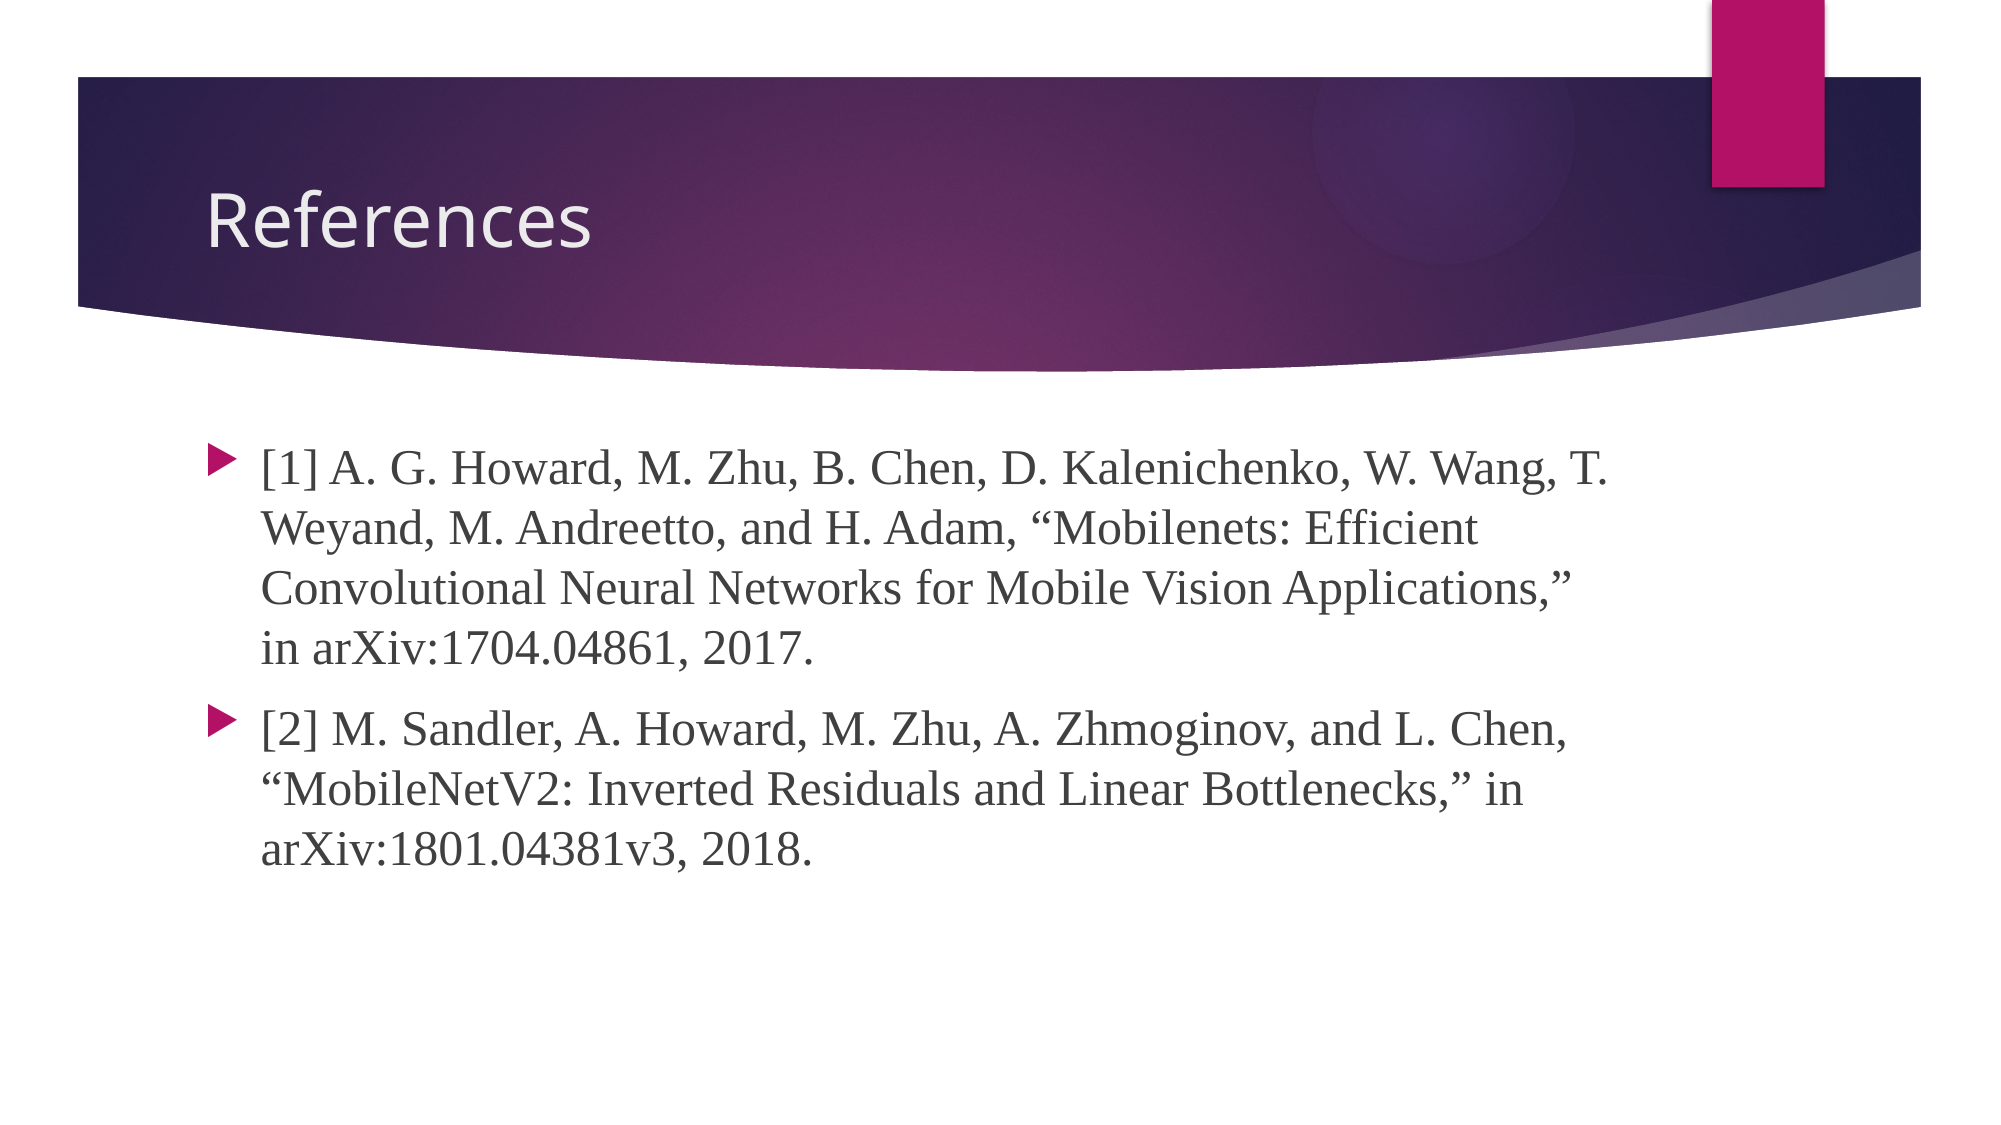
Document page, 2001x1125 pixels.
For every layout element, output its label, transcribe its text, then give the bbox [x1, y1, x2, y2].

list [1] A. G. Howard, M. Zhu, B. Chen, D. Kalenichenko, W. Wang, T. Weyand, M. Andreetto, and H. Adam, “Mobilenets: Efficient Convolutional Neural Networks for Mobile Vision Applications,” in arXiv:1704.04861, 2017. [2] M. Sandler, A. Howard, M. Zhu, A. Zhmoginov, and L. Chen, “MobileNetV2: Inverted Residuals and Linear Bottlenecks,” in arXiv:1801.04381v3, 2018. [189, 427, 1638, 988]
title References [189, 159, 1627, 276]
